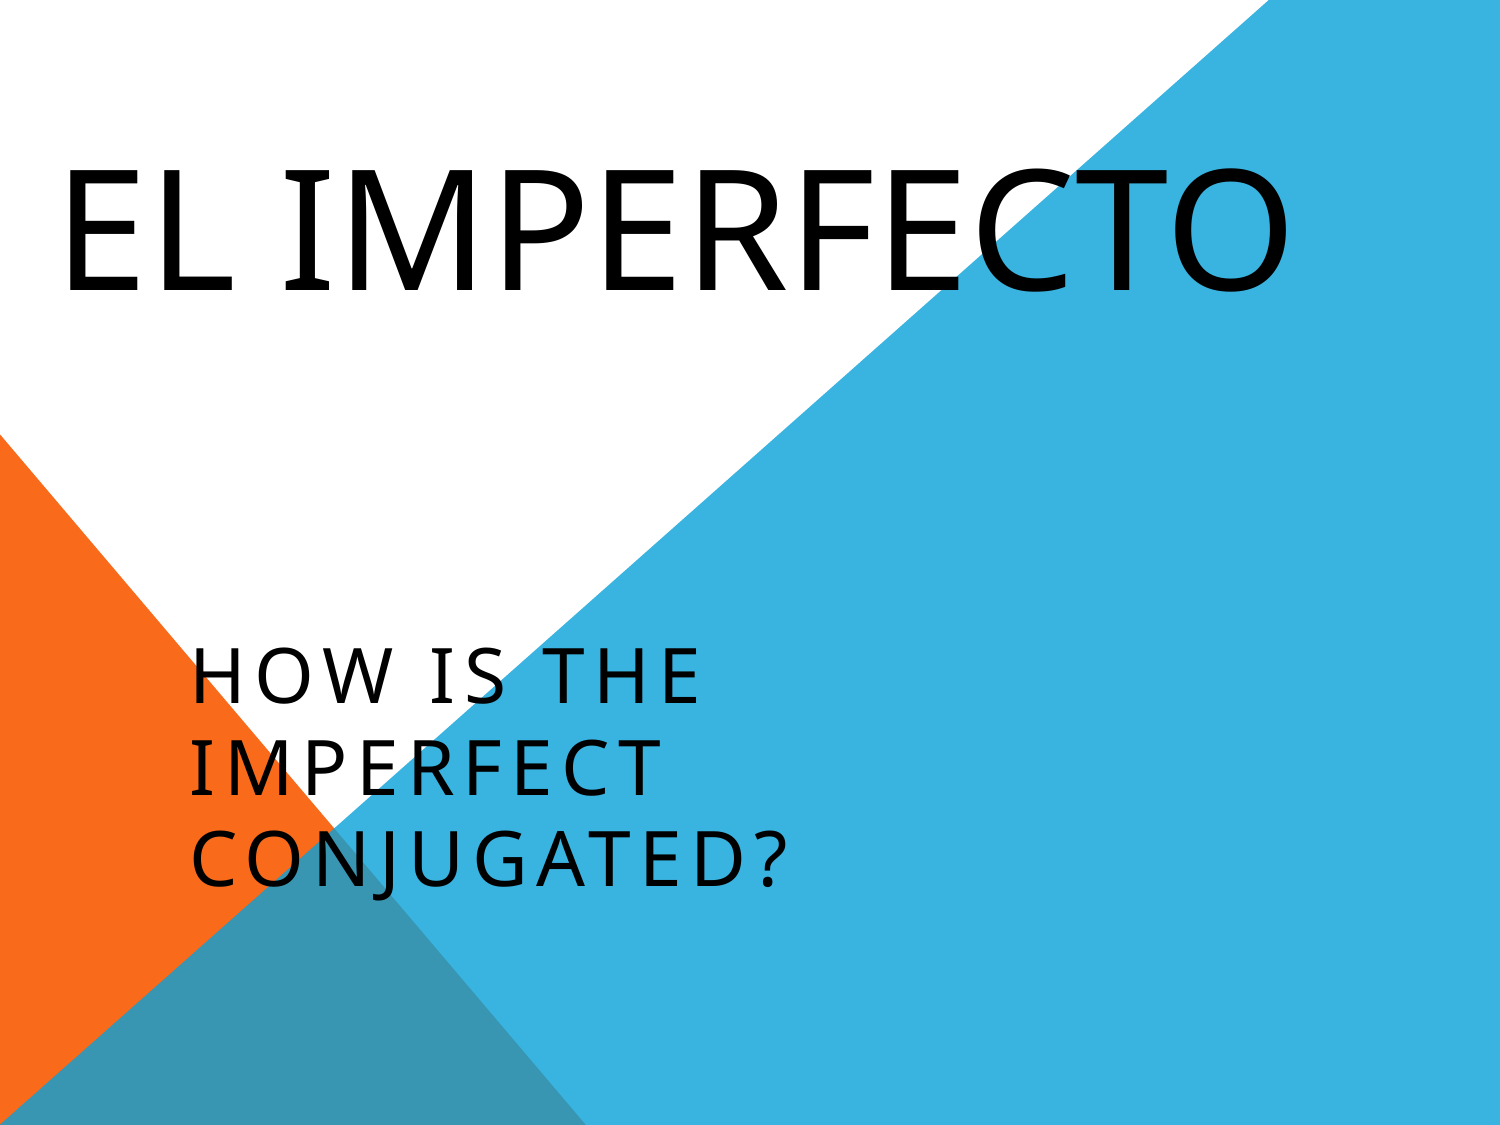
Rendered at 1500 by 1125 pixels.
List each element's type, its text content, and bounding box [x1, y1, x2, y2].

subtitle How is the imperfect conjugated? [174, 624, 1225, 913]
title El Imperfecto [0, 0, 1413, 325]
